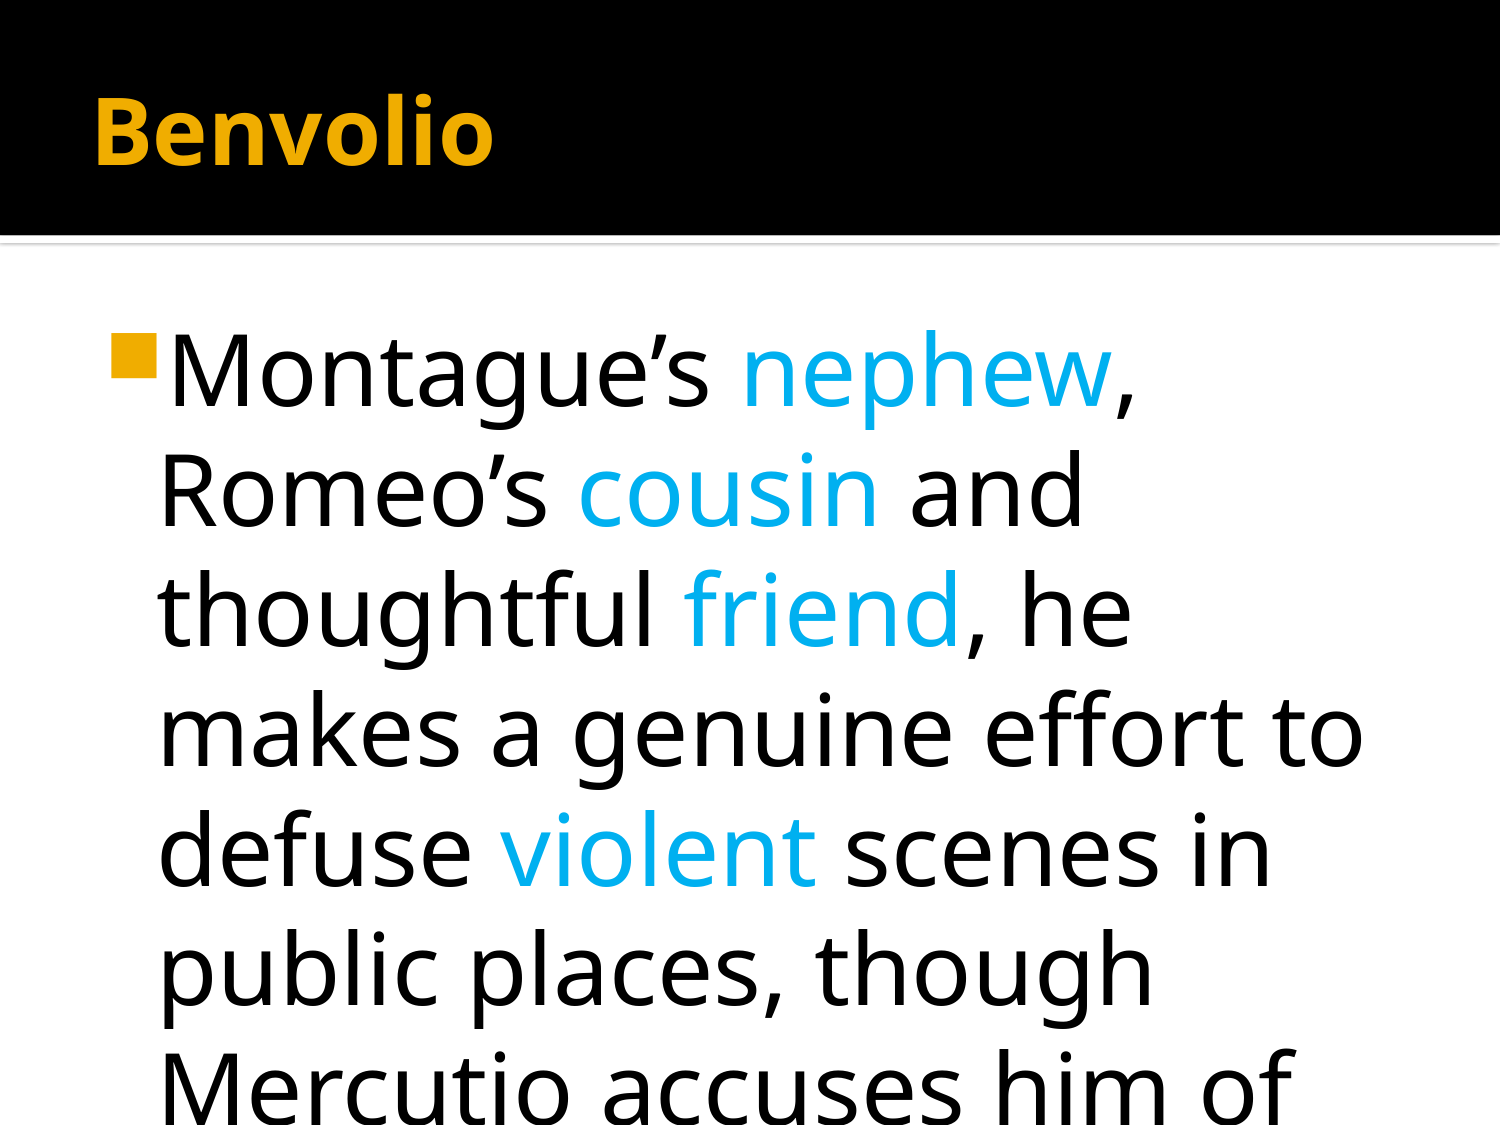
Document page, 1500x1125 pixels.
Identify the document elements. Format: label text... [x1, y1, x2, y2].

title Benvolio [75, 25, 1425, 231]
list Montague’s nephew, Romeo’s cousin and thoughtful friend, he makes a genuine effort to defuse violent scenes in public places, though Mercutio accuses him of having a nasty temper in private. [75, 291, 1425, 1050]
